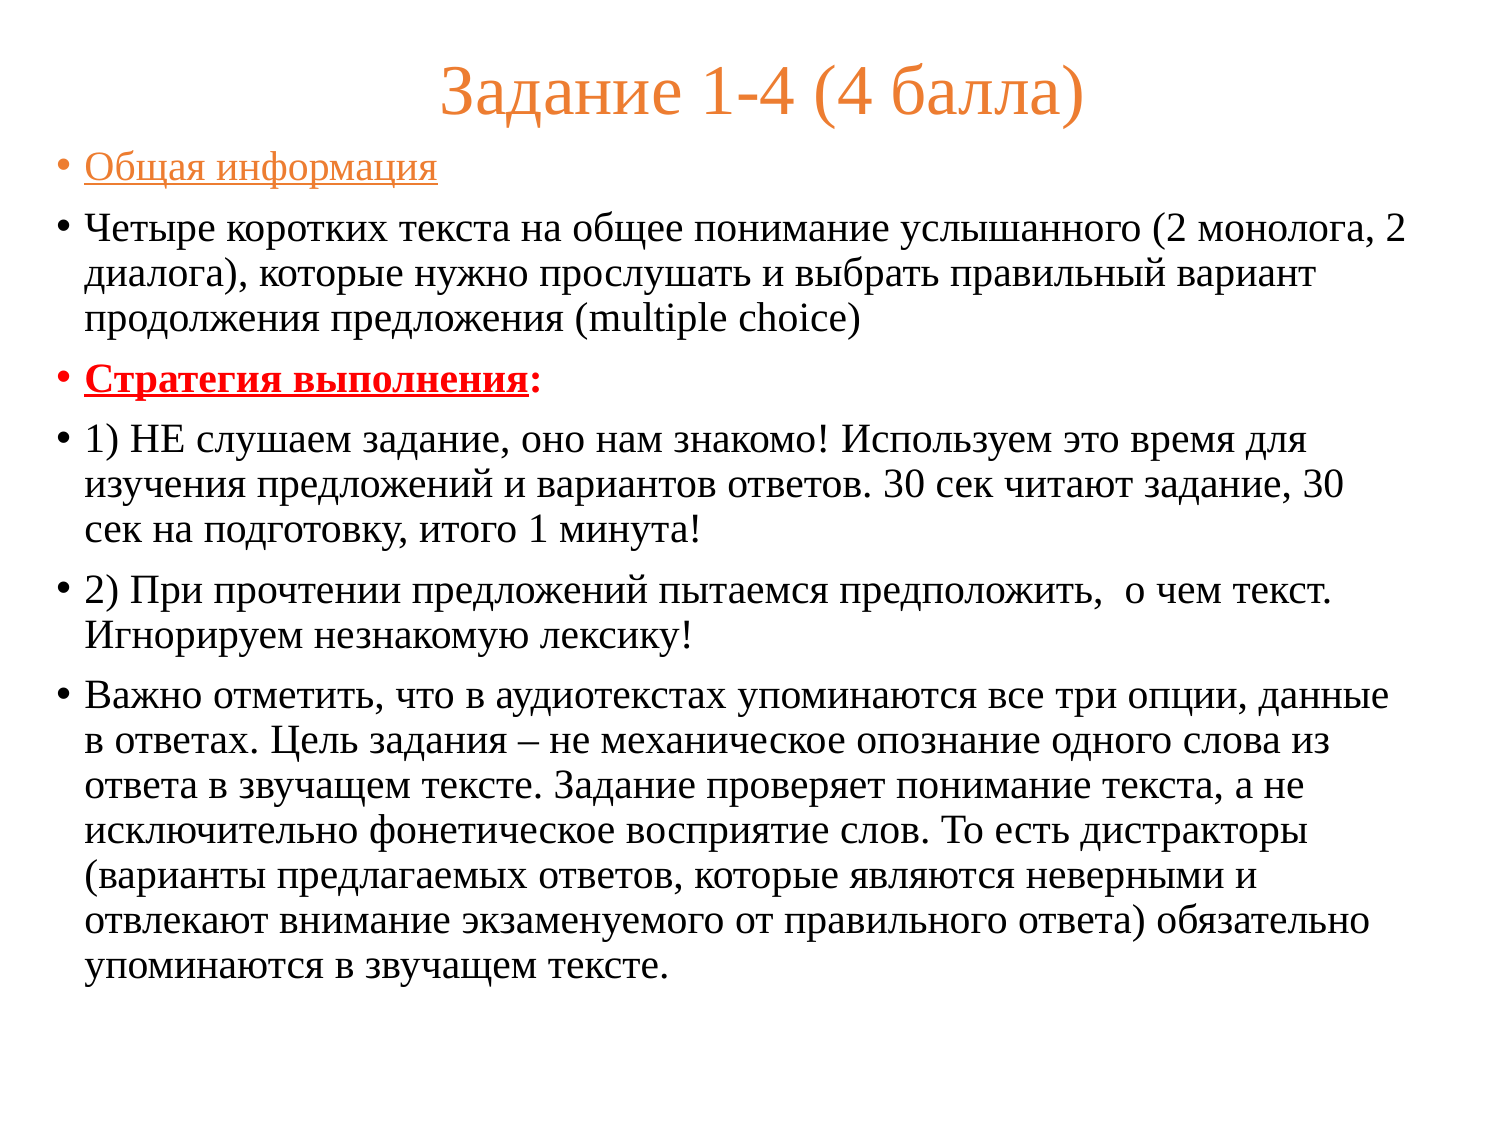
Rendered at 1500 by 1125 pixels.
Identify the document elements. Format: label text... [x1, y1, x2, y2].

title Задание 1-4 (4 балла) [100, 45, 1425, 137]
list Общая информация Четыре коротких текста на общее понимание услышанного (2 монолога, 2 диалога), которые нужно прослушать и выбрать правильный вариант продолжения предложения (multiple choice) Стратегия выполнения: 1) НЕ слушаем задание, оно нам знакомо! Используем это время для изучения предложений и вариантов ответов. 30 сек читают задание, 30 сек на подготовку, итого 1 минута! 2) При прочтении предложений пытаемся предположить, о чем текст. Игнорируем незнакомую лексику! Важно отметить, что в аудиотекстах упоминаются все три опции, данные в ответах. Цель задания – не механическое опознание одного слова из ответа в звучащем тексте. Задание проверяет понимание текста, а не исключительно фонетическое восприятие слов. То есть дистракторы (варианты предлагаемых ответов, которые являются неверными и отвлекают внимание экзаменуемого от правильного ответа) обязательно упоминаются в звучащем тексте. [41, 137, 1425, 1059]
